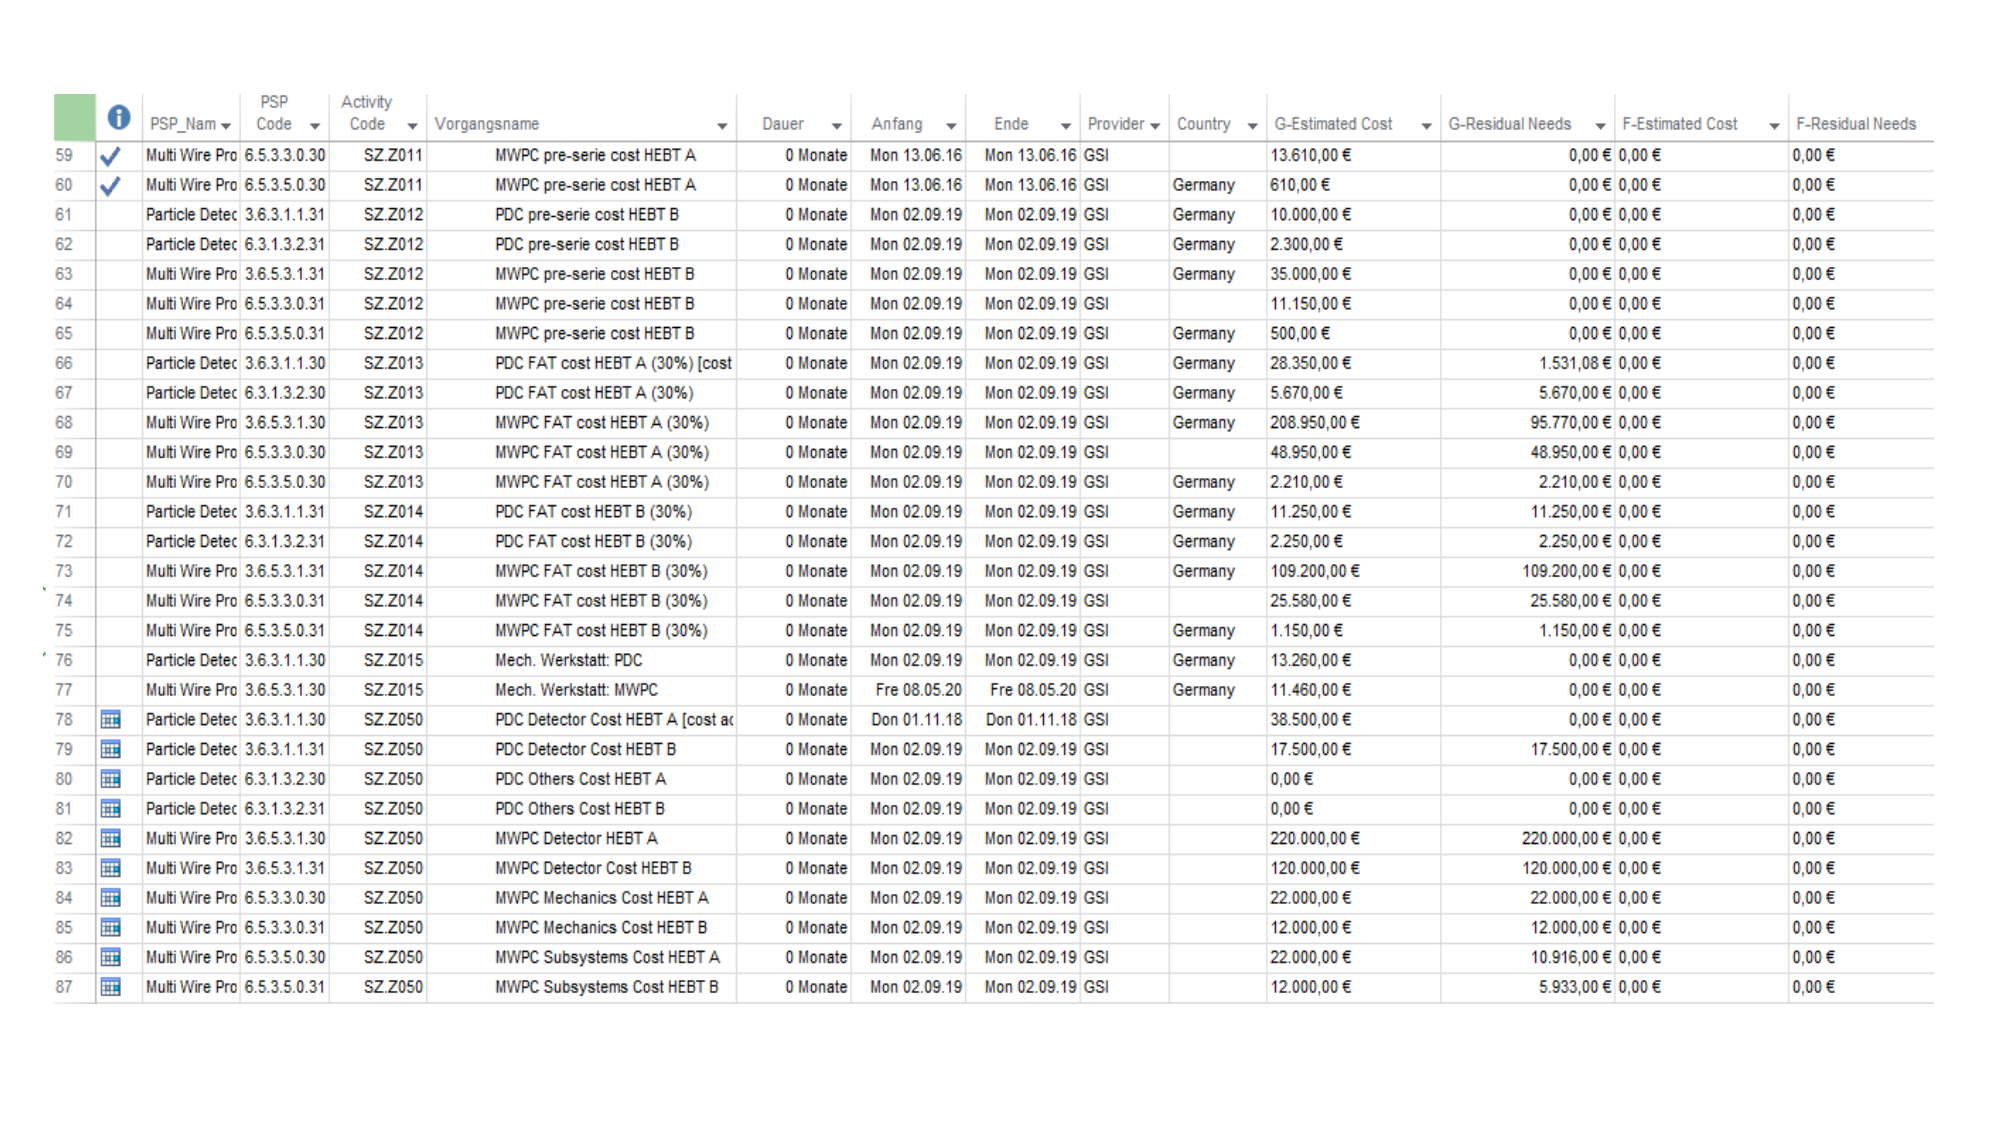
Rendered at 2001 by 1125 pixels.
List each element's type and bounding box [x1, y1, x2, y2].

picture [43, 94, 1935, 1004]
